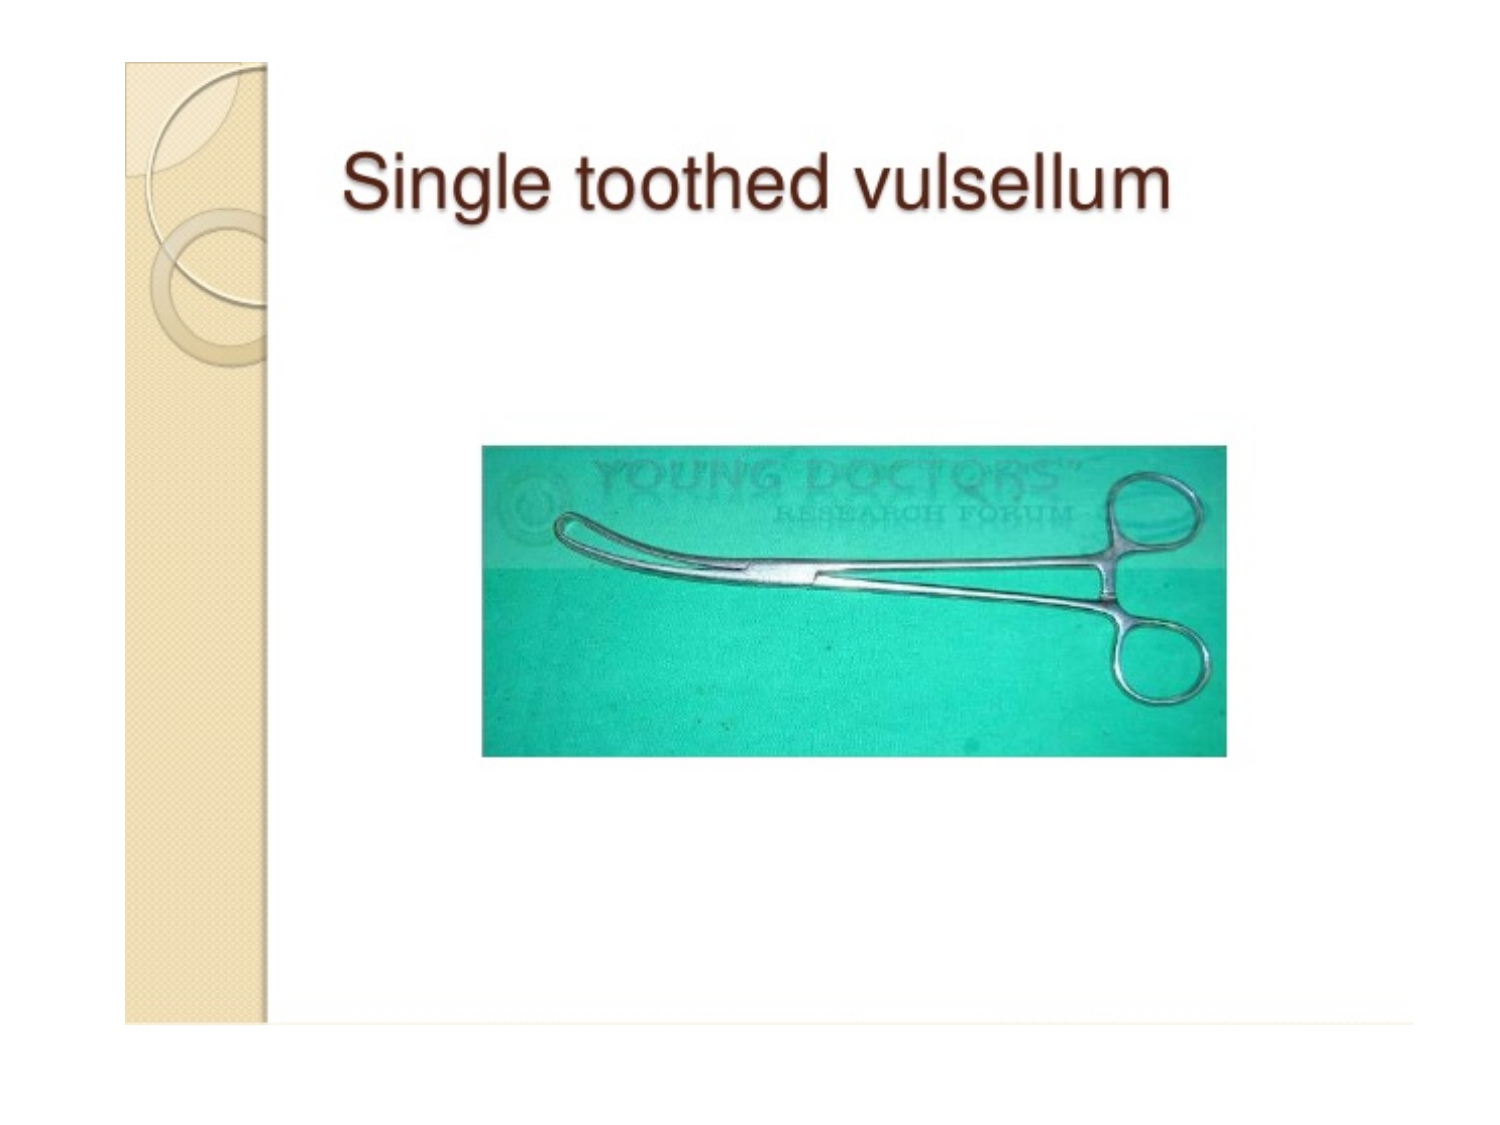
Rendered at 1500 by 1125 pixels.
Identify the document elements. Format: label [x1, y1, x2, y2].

picture [124, 62, 1413, 1026]
